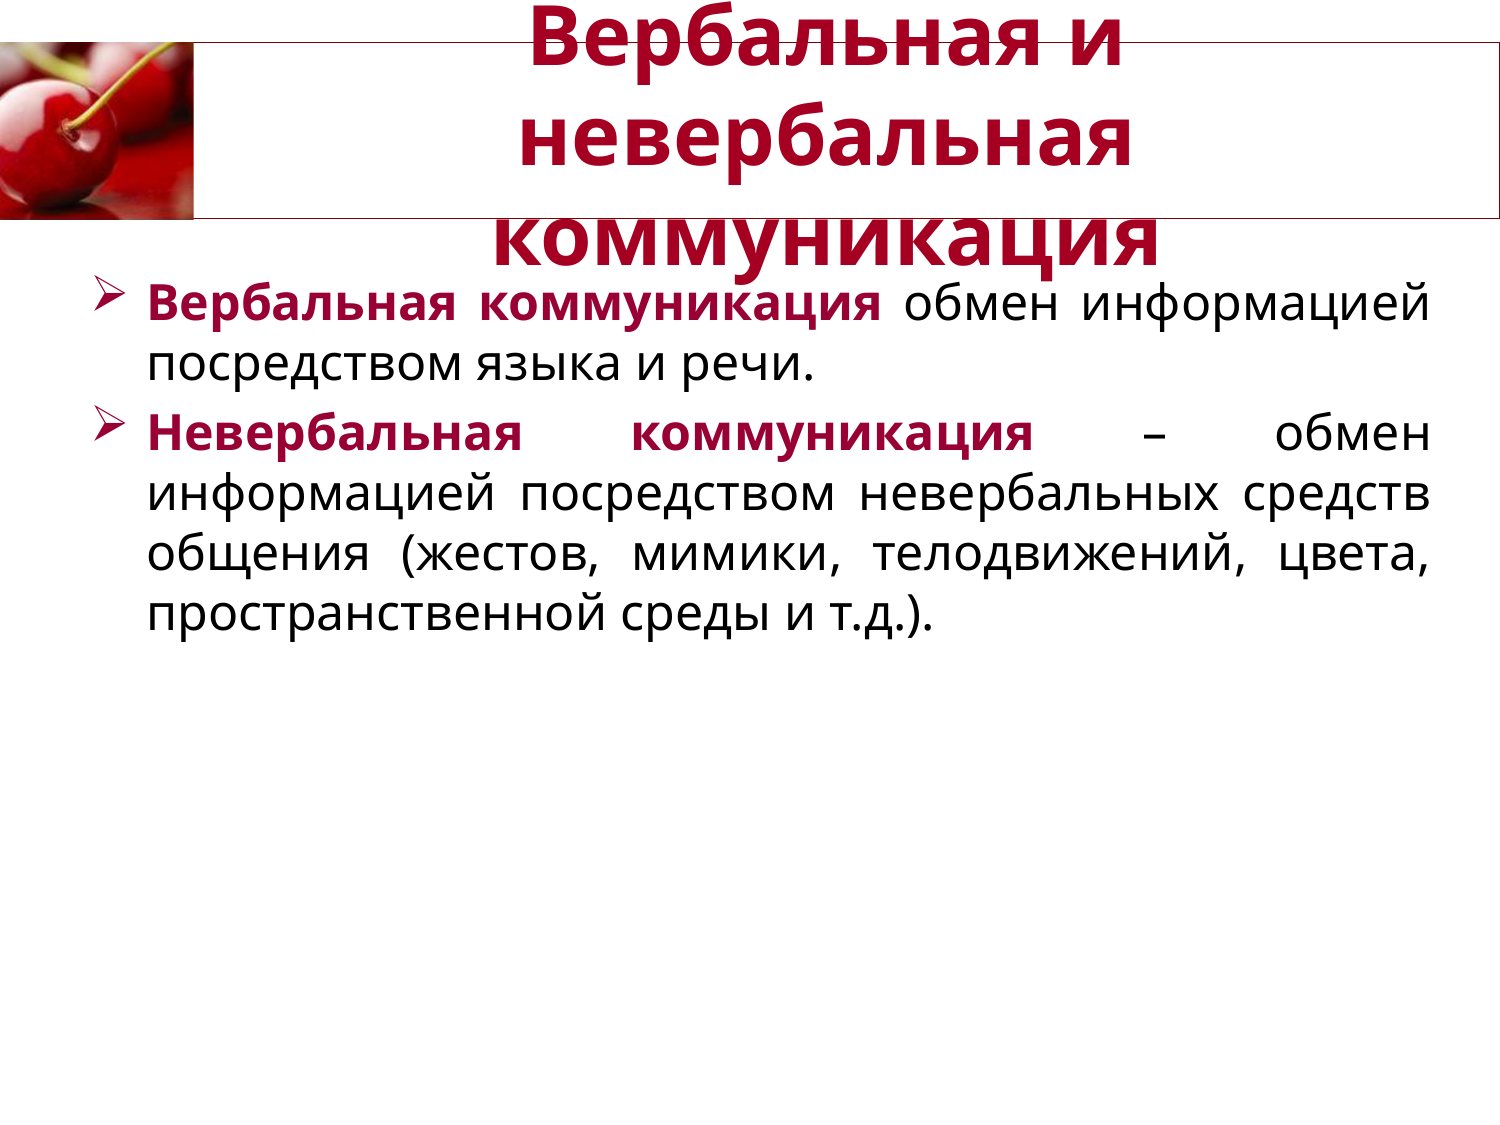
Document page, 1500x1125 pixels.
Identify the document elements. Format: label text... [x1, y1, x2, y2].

picture [0, 42, 194, 220]
list Вербальная коммуникация обмен информацией посредством языка и речи. Невербальная коммуникация – обмен информацией посредством невербальных средств общения (жестов, мимики, телодвижений, цвета, пространственной среды и т.д.). [75, 262, 1447, 1005]
title Вербальная и невербальная коммуникация [206, 45, 1447, 220]
